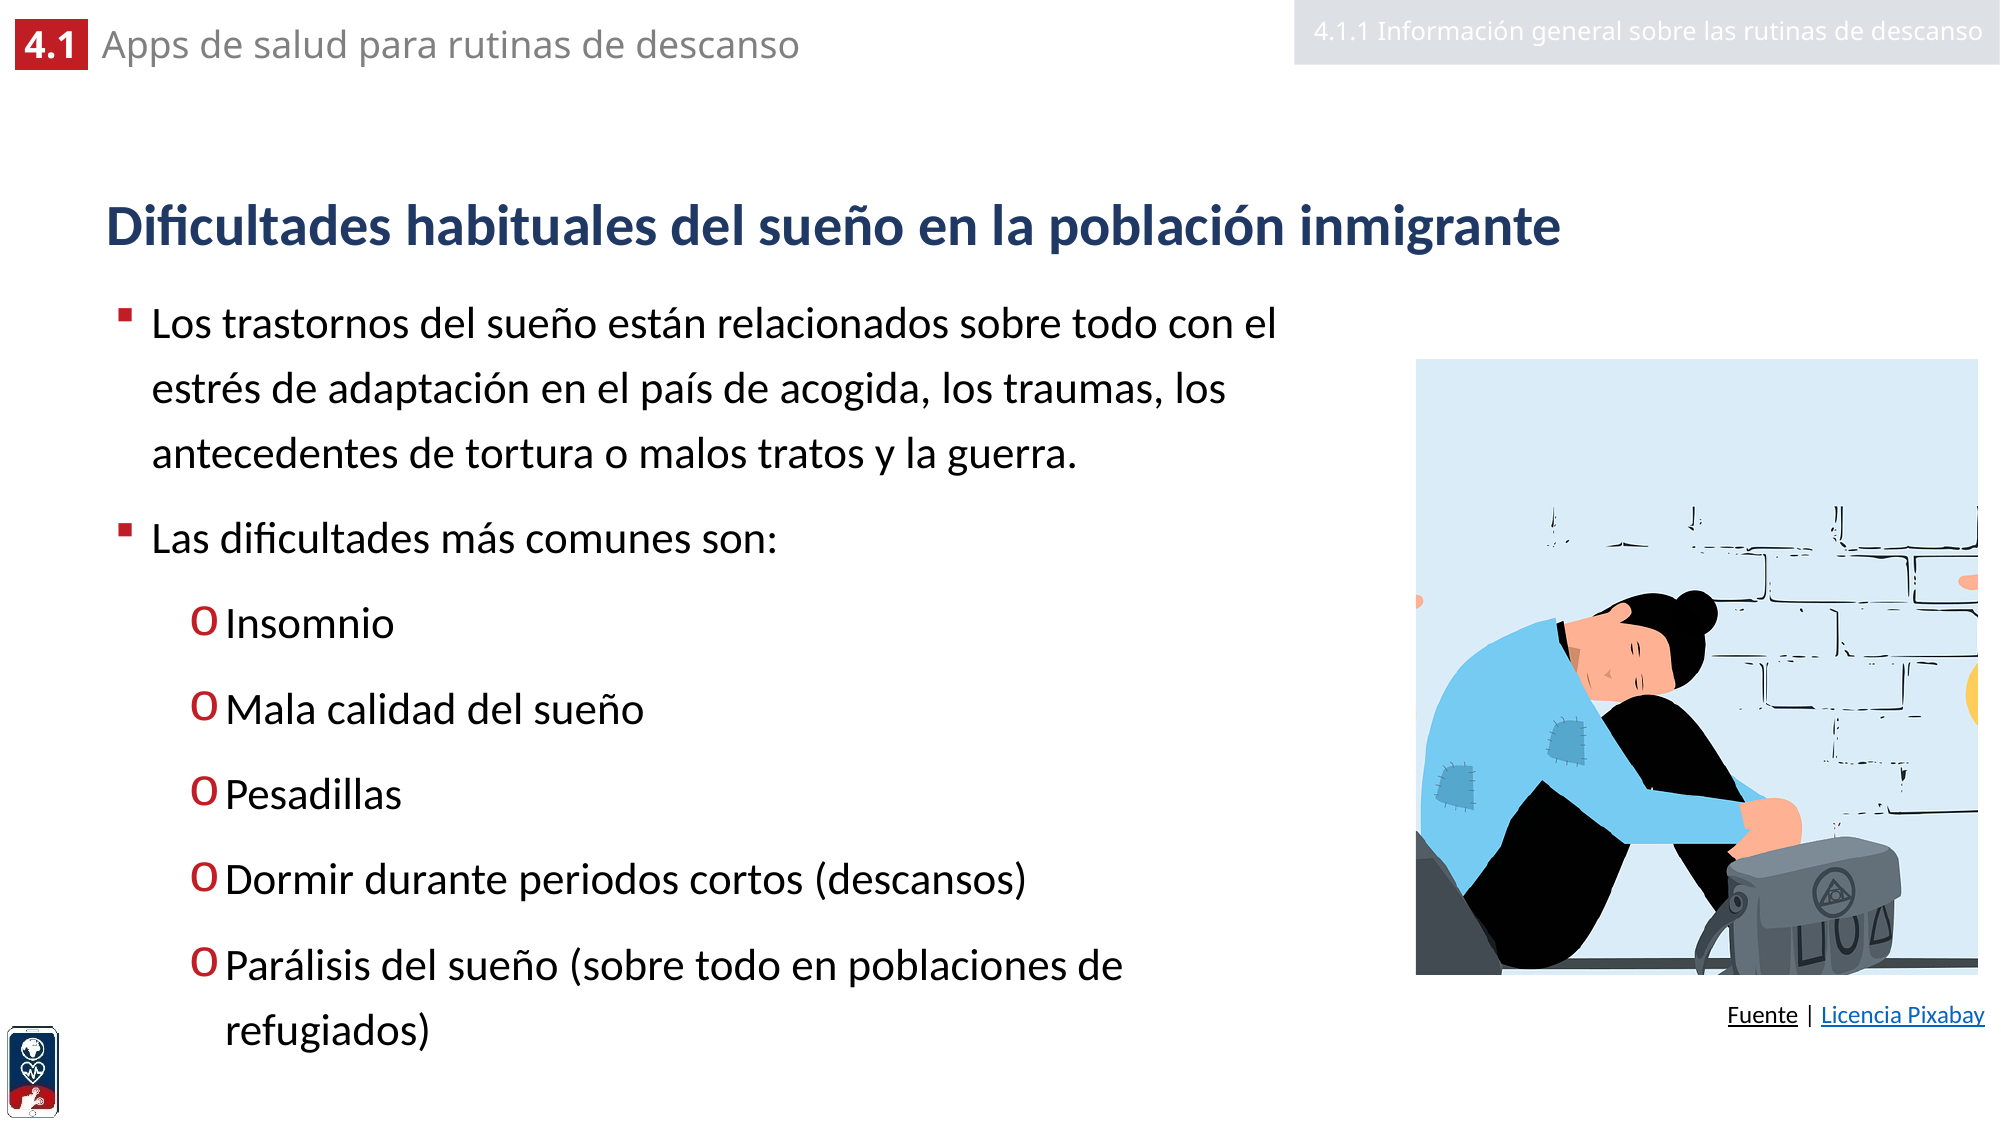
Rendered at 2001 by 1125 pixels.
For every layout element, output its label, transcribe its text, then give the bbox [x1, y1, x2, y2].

text_box Los trastornos del sueño están relacionados sobre todo con el estrés de adaptación en el país de acogida, los traumas, los antecedentes de tortura o malos tratos y la guerra. Las dificultades más comunes son: Insomnio Mala calidad del sueño Pesadillas Dormir durante periodos cortos (descansos) Parálisis del sueño (sobre todo en poblaciones de refugiados) [100, 275, 1315, 1079]
text_box Fuente | Licencia Pixabay [1604, 991, 2000, 1036]
text_box 4.1.1 Información general sobre las rutinas de descanso [1294, 0, 2000, 65]
picture [7, 1026, 59, 1118]
title Dificultades habituales del sueño en la población inmigrante [91, 177, 1961, 276]
picture [1415, 359, 1978, 975]
